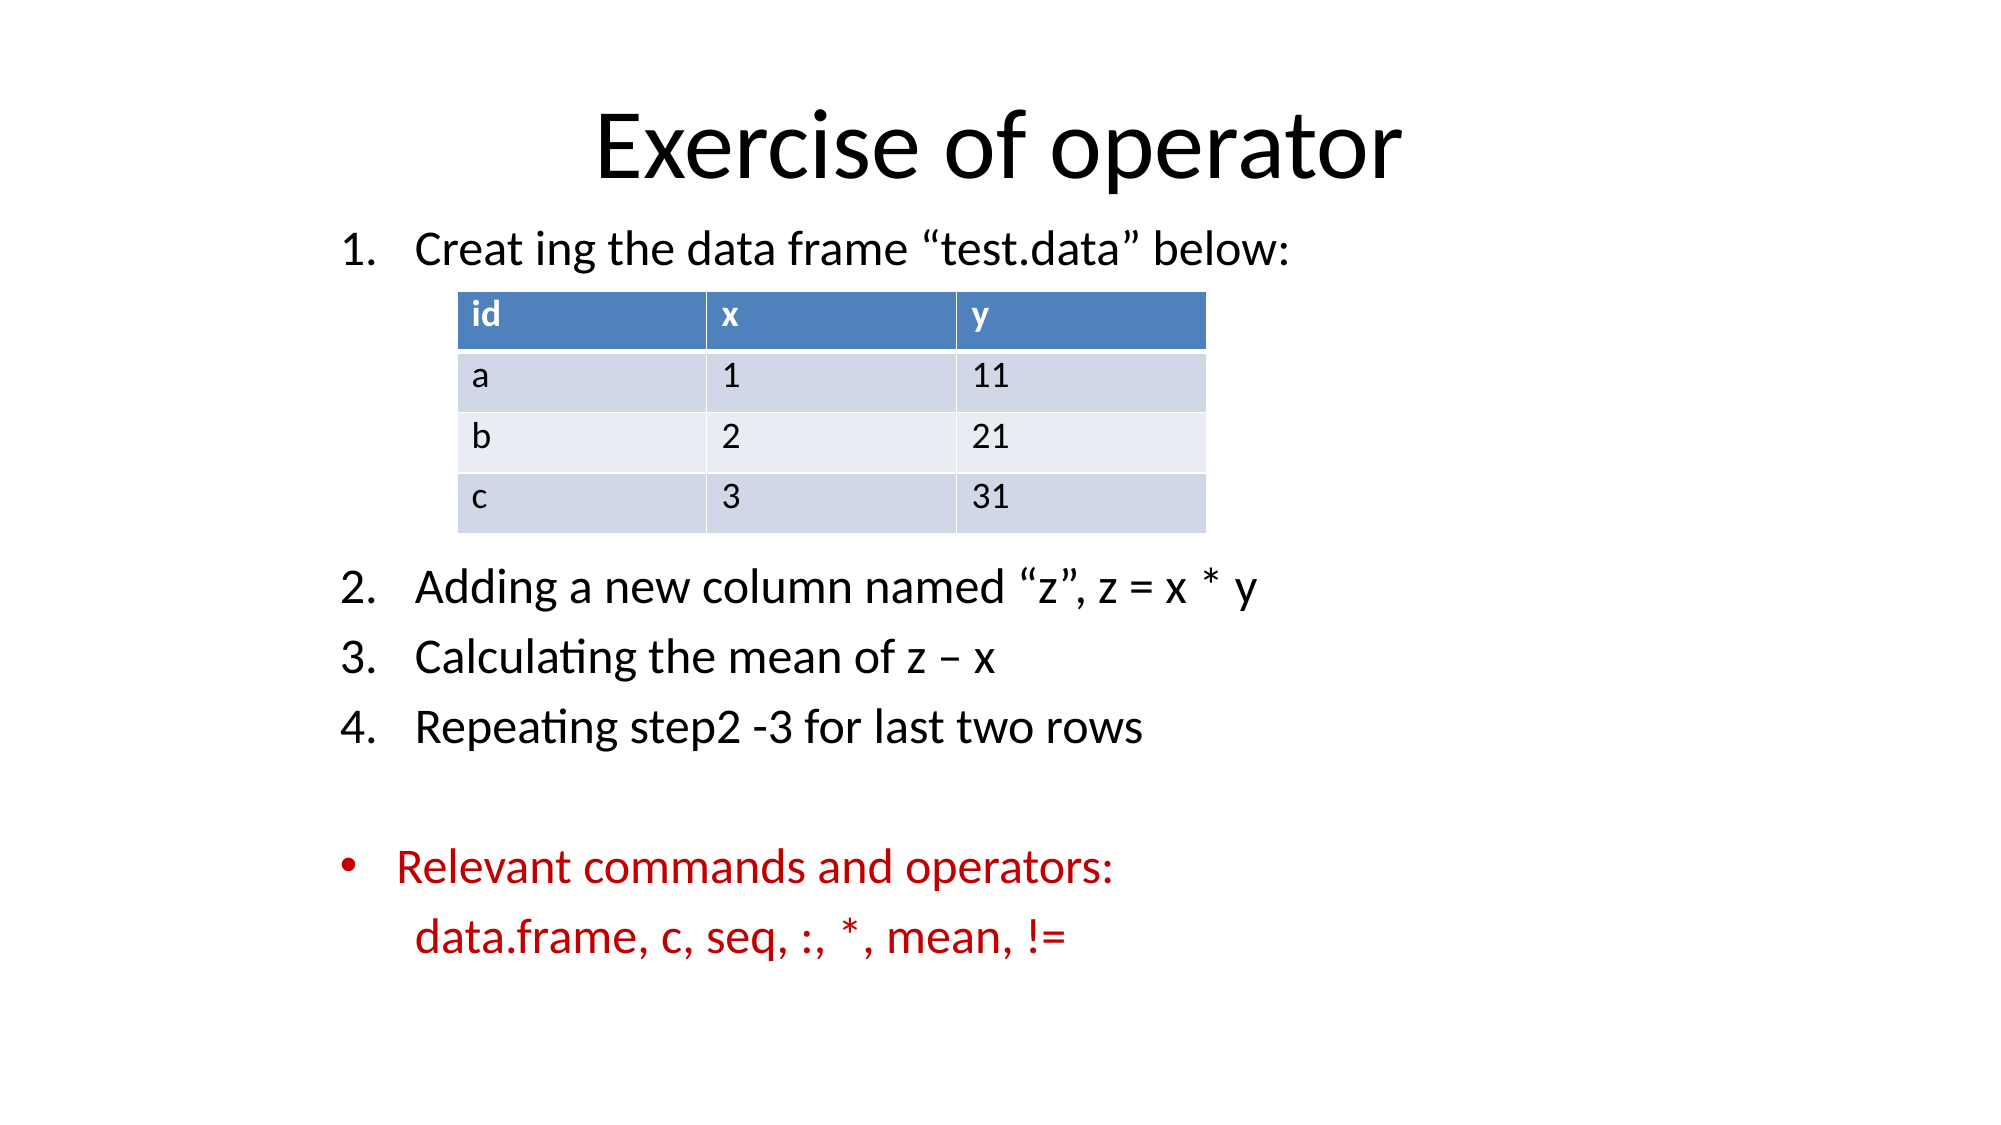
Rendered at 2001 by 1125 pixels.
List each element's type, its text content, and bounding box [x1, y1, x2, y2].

table_cell 31 [957, 474, 1206, 533]
table_header id [458, 292, 706, 349]
table_cell 1 [707, 354, 956, 412]
table_cell 3 [707, 474, 956, 533]
table_header y [957, 292, 1206, 349]
table_header x [707, 292, 956, 349]
title Exercise of operator [99, 45, 1900, 233]
table_cell 2 [707, 413, 956, 472]
list Creat ing the data frame “test.data” below: Adding a new column named “z”, z = x * y Calculating the mean of z – x Repeating step2 -3 for last two rows Relevant commands and operators: data.frame, c, seq, :, *, mean, != [324, 208, 1675, 1005]
table_cell a [458, 354, 706, 412]
table_cell c [458, 474, 706, 533]
table_cell 11 [957, 354, 1206, 412]
table_cell b [458, 413, 706, 472]
table_cell 21 [957, 413, 1206, 472]
